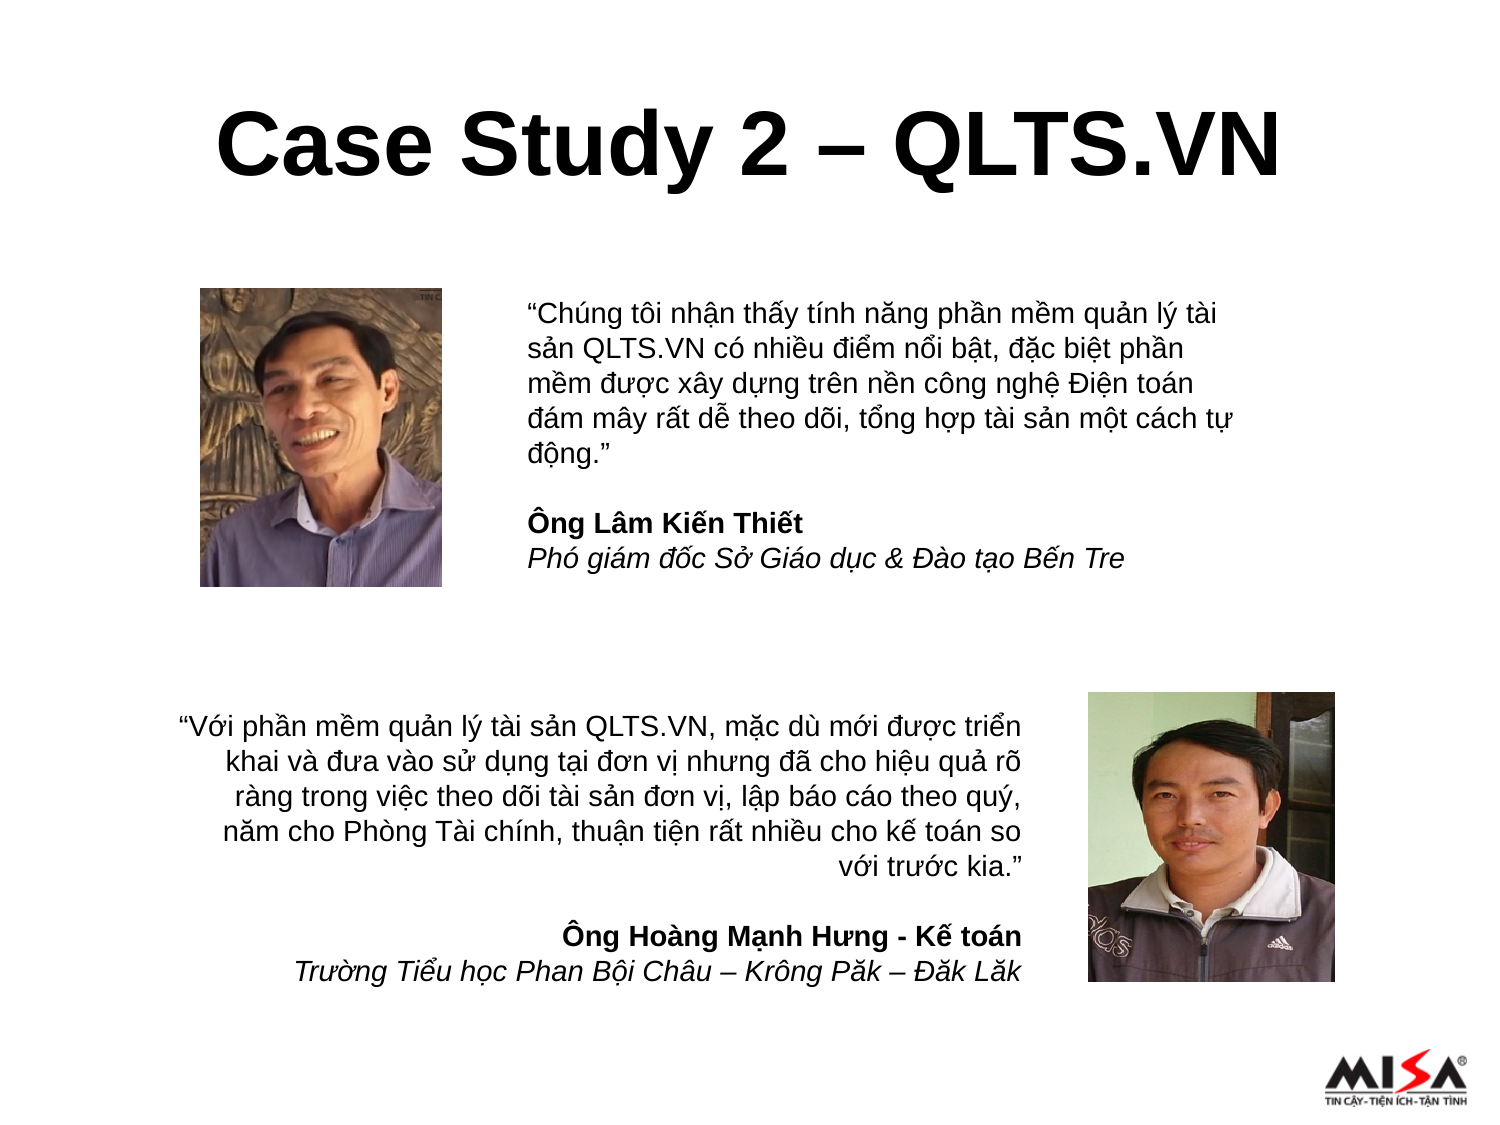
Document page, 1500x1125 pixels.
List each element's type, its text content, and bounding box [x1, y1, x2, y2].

text_box Case Study 2 – QLTS.VN [75, 45, 1425, 233]
picture [1087, 691, 1336, 983]
picture [199, 287, 442, 588]
picture [1325, 1049, 1467, 1107]
text_box “Chúng tôi nhận thấy tính năng phần mềm quản lý tài sản QLTS.VN có nhiều điểm nổi bật, đặc biệt phần mềm được xây dựng trên nền công nghệ Điện toán đám mây rất dễ theo dõi, tổng hợp tài sản một cách tự động.” Ông Lâm Kiến Thiết Phó giám đốc Sở Giáo dục & Đào tạo Bến Tre [512, 287, 1263, 582]
text_box “Với phần mềm quản lý tài sản QLTS.VN, mặc dù mới được triển khai và đưa vào sử dụng tại đơn vị nhưng đã cho hiệu quả rõ ràng trong việc theo dõi tài sản đơn vị, lập báo cáo theo quý, năm cho Phòng Tài chính, thuận tiện rất nhiều cho kế toán so với trước kia.” Ông Hoàng Mạnh Hưng - Kế toán Trường Tiểu học Phan Bội Châu – Krông Păk – Đăk Lăk [162, 699, 1038, 995]
